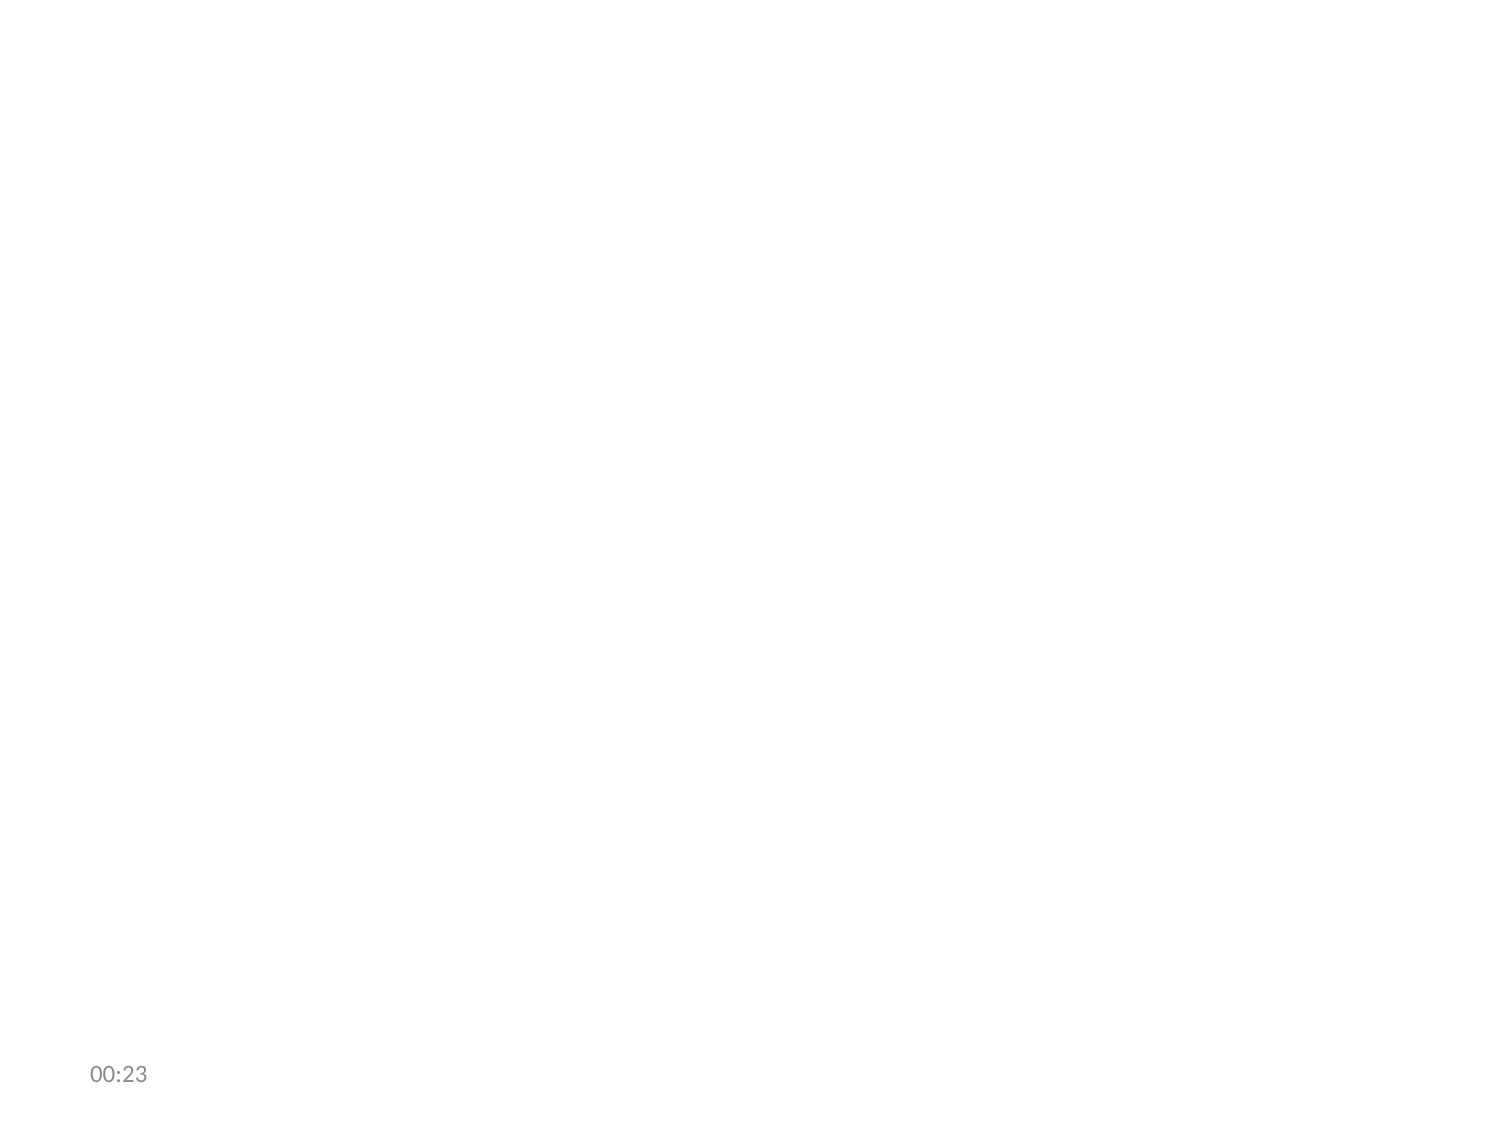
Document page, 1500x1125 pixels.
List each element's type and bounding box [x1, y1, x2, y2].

slide_number [75, 1042, 425, 1103]
